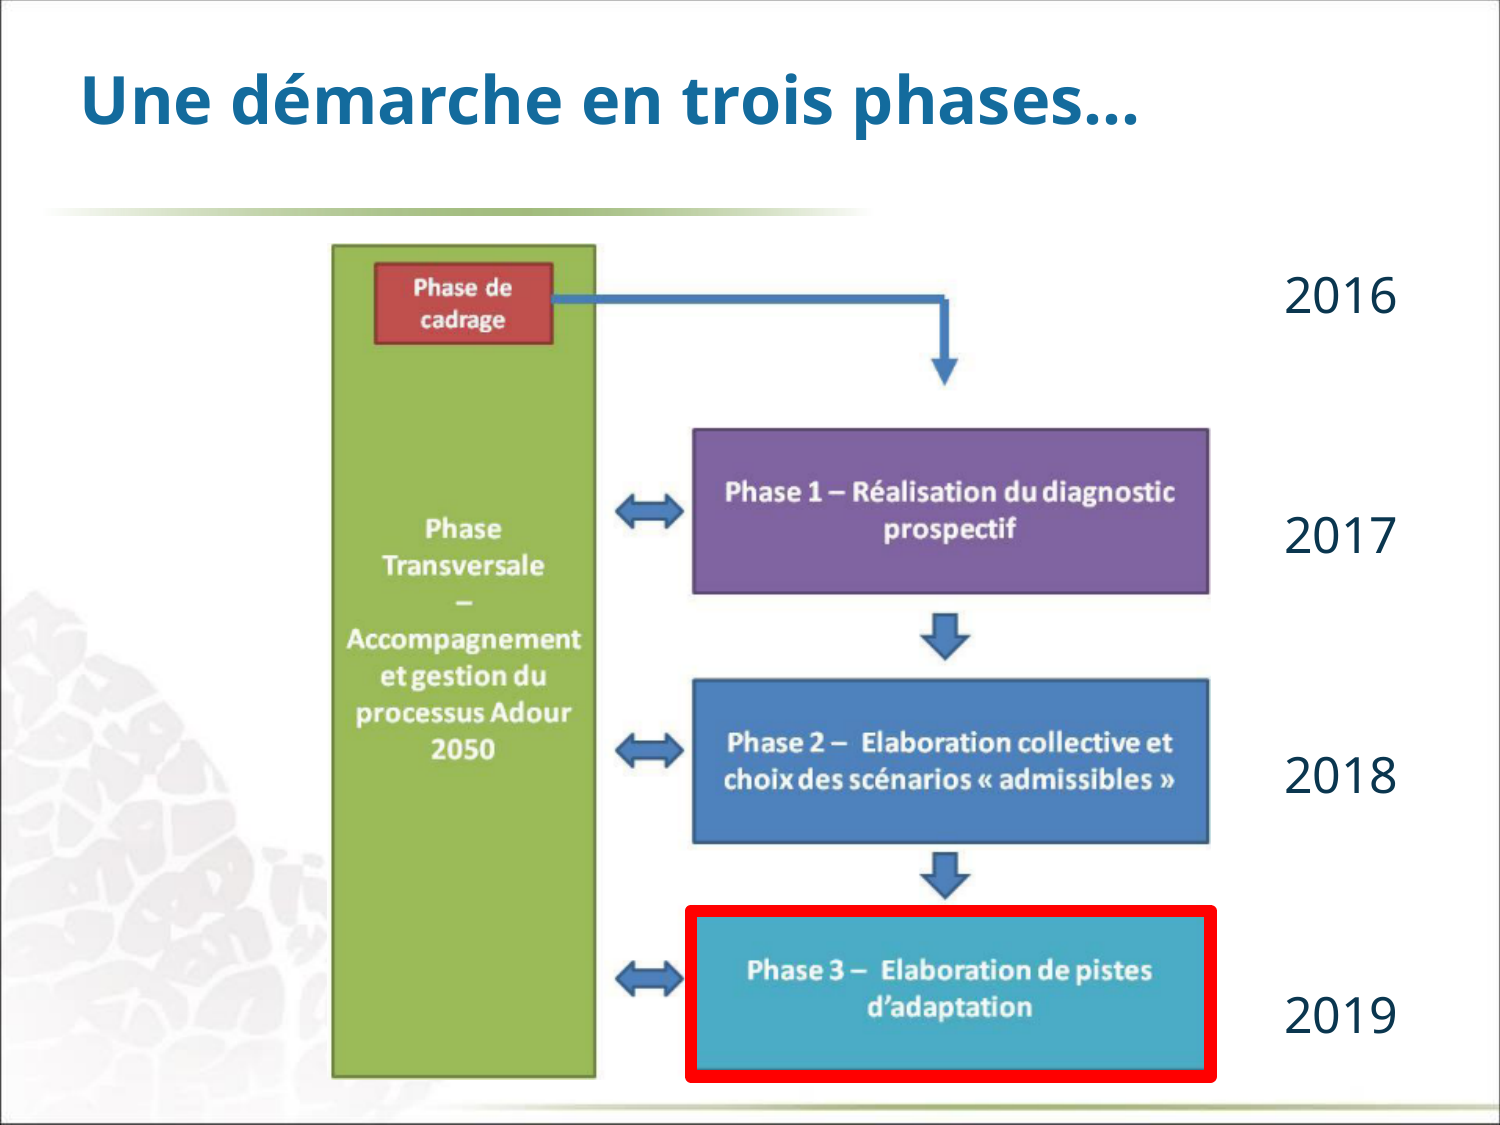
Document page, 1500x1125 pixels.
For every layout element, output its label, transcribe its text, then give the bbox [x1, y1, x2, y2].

text_box 2016 2017 2018 2019 [1269, 196, 1459, 1051]
picture [0, 0, 1500, 1125]
text_box Une démarche en trois phases… [64, 50, 1412, 226]
